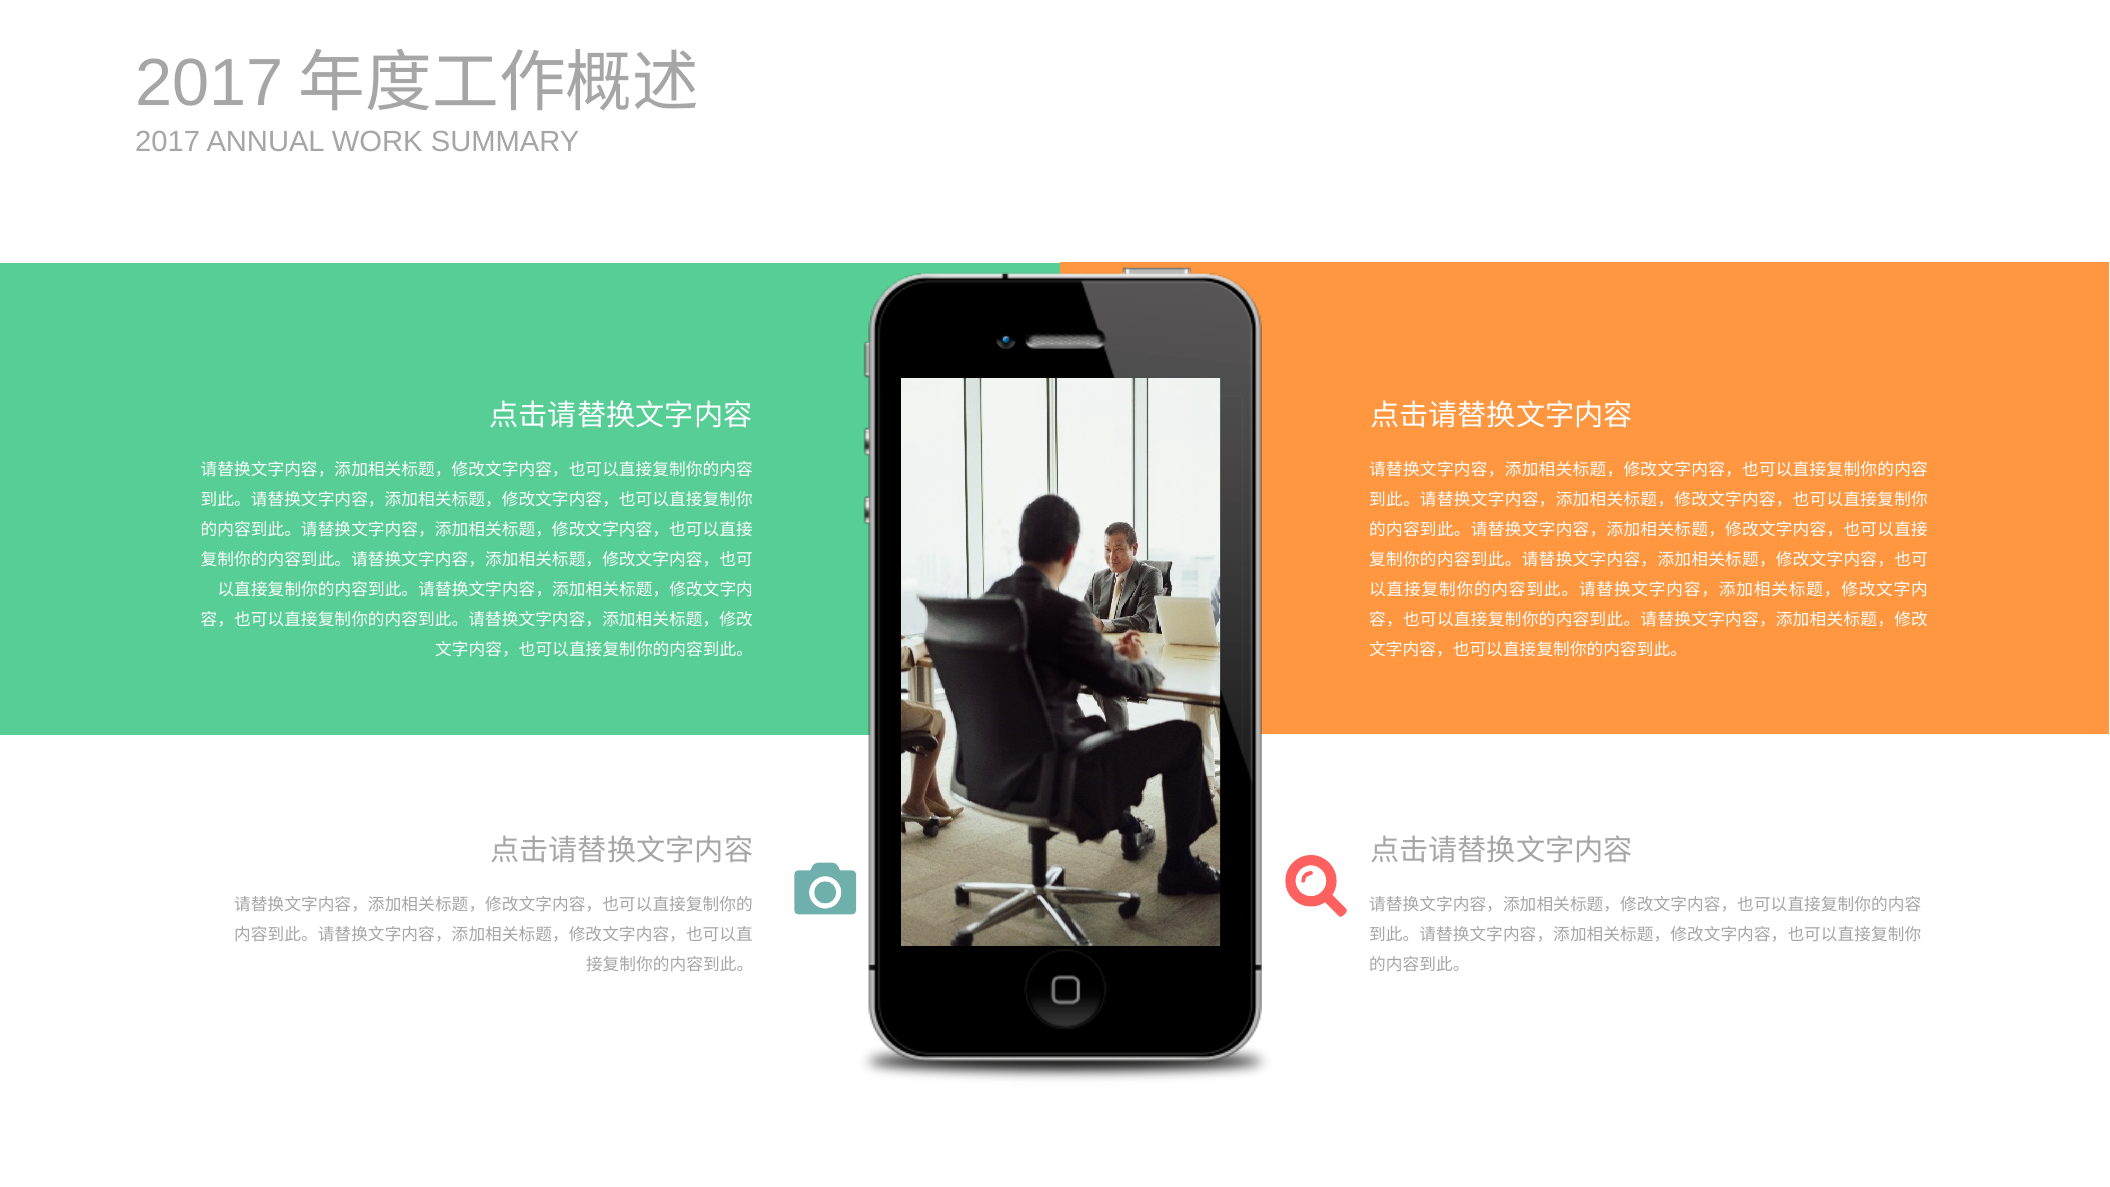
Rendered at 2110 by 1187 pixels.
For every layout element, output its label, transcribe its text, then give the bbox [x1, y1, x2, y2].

text_box [1285, 855, 1347, 917]
text_box 请替换文字内容，添加相关标题，修改文字内容，也可以直接复制你的内容到此。请替换文字内容，添加相关标题，修改文字内容，也可以直接复制你的内容到此。 [219, 884, 754, 975]
text_box 点击请替换文字内容 [489, 396, 753, 432]
text_box [794, 862, 857, 915]
text_box 2017 ANNUAL WORK SUMMARY [135, 122, 596, 158]
text_box 点击请替换文字内容 [1370, 831, 1634, 867]
text_box [1282, 262, 2110, 734]
text_box 点击请替换文字内容 [465, 831, 754, 867]
text_box 2017年度工作概述 [135, 38, 783, 119]
text_box 点击请替换文字内容 [1370, 396, 1634, 432]
text_box 请替换文字内容，添加相关标题，修改文字内容，也可以直接复制你的内容到此。请替换文字内容，添加相关标题，修改文字内容，也可以直接复制你的内容到此。请替换文字内容，添加相关标题，修改文字内容，也可以直接复制你的内容到此。请替换文字内容，添加相关标题，修改文字内容，也可以直接复制你的内容到此。请替换文字内容，添加相关标题，修改文字内容，也可以直接复制你的内容到此。请替换文字内容，添加相关标题，修改文字内容，也可以直接复制你的内容到此。 [1369, 449, 1929, 659]
text_box 请替换文字内容，添加相关标题，修改文字内容，也可以直接复制你的内容到此。请替换文字内容，添加相关标题，修改文字内容，也可以直接复制你的内容到此。 [1369, 884, 1929, 975]
text_box [0, 263, 849, 735]
text_box 请替换文字内容，添加相关标题，修改文字内容，也可以直接复制你的内容到此。请替换文字内容，添加相关标题，修改文字内容，也可以直接复制你的内容到此。请替换文字内容，添加相关标题，修改文字内容，也可以直接复制你的内容到此。请替换文字内容，添加相关标题，修改文字内容，也可以直接复制你的内容到此。请替换文字内容，添加相关标题，修改文字内容，也可以直接复制你的内容到此。请替换文字内容，添加相关标题，修改文字内容，也可以直接复制你的内容到此。 [192, 449, 754, 659]
text_box [849, 201, 1282, 1116]
text_box [900, 377, 1221, 946]
